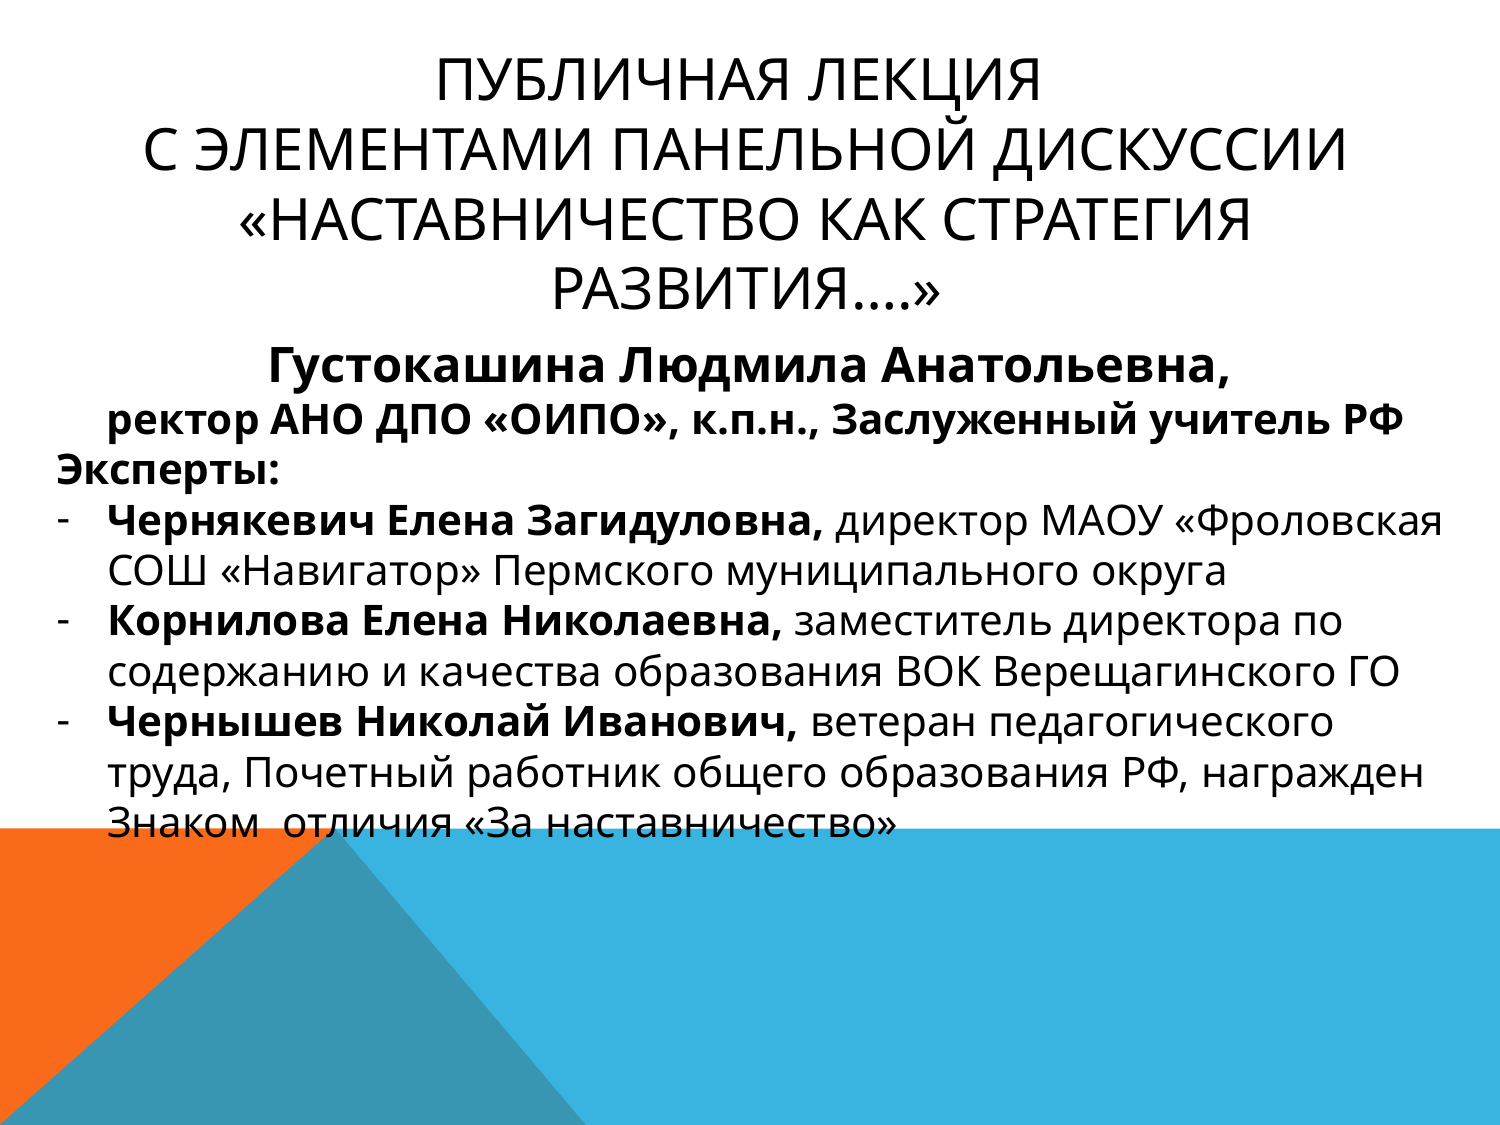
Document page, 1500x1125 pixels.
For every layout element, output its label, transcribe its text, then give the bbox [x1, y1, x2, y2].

title Публичная лекция с элементами панельной дискуссии «Наставничество как стратегия развития….» [64, 66, 1428, 298]
list Густокашина Людмила Анатольевна, ректор АНО ДПО «ОИПО», к.п.н., Заслуженный учитель РФ Эксперты: Чернякевич Елена Загидуловна, директор МАОУ «Фроловская СОШ «Навигатор» Пермского муниципального округа Корнилова Елена Николаевна, заместитель директора по содержанию и качества образования ВОК Верещагинского ГО Чернышев Николай Иванович, ветеран педагогического труда, Почетный работник общего образования РФ, награжден Знаком отличия «За наставничество» [41, 326, 1471, 870]
